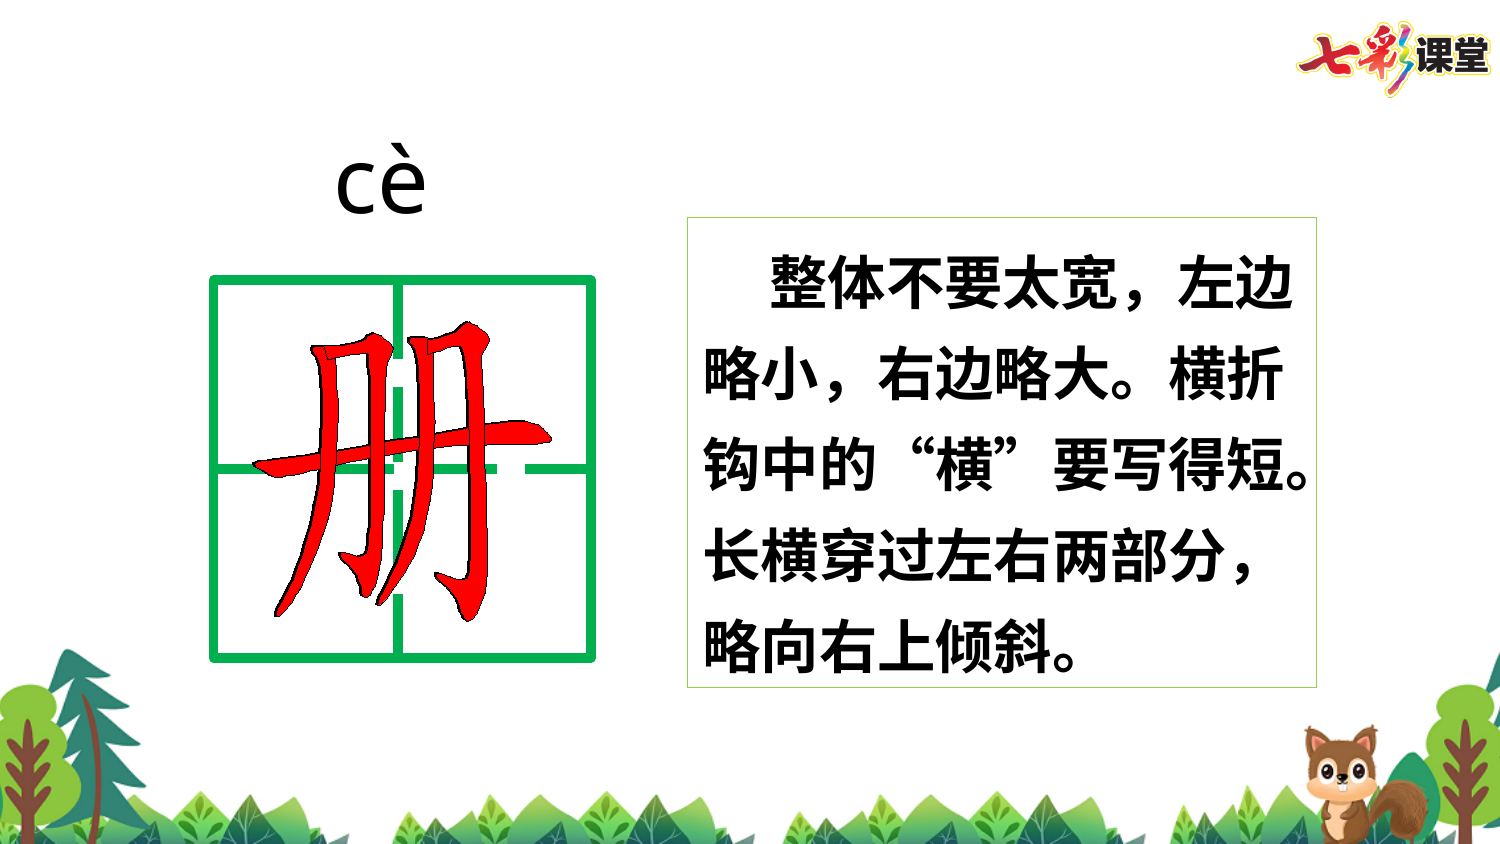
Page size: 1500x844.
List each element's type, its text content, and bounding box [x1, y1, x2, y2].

text_box cè [112, 114, 651, 240]
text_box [212, 279, 594, 662]
text_box 整体不要太宽，左边略小，右边略大。横折钩中的“横”要写得短。长横穿过左右两部分，略向右上倾斜。 [687, 217, 1317, 688]
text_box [252, 320, 550, 622]
picture [0, 0, 1500, 844]
